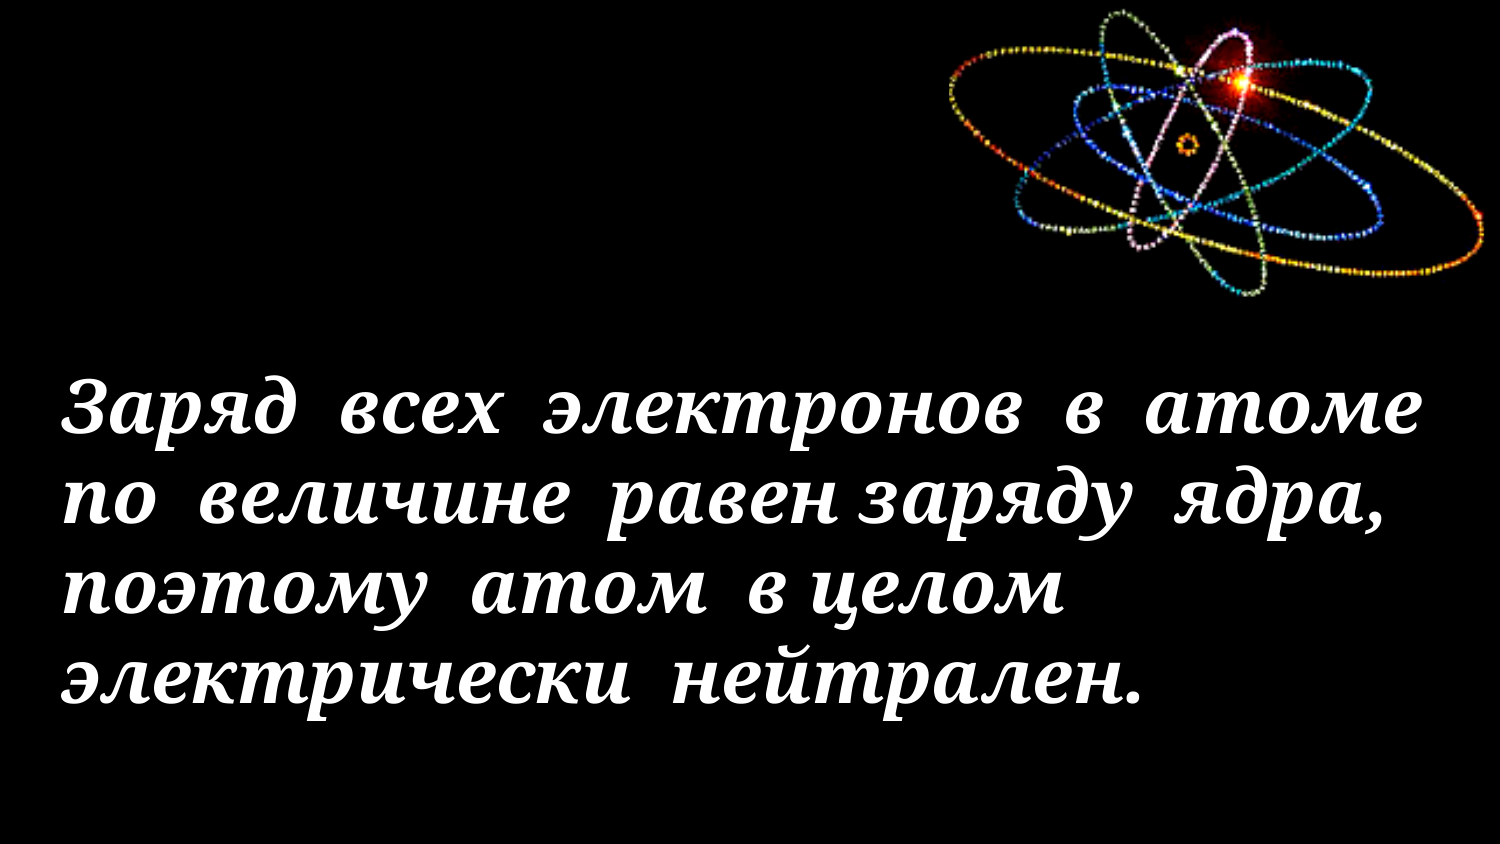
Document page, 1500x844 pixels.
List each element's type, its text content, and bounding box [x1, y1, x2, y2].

picture [949, 0, 1485, 332]
text_box Заряд всех электронов в атоме по величине равен заряду ядра, поэтому атом в целом электрически нейтрален. [46, 351, 1465, 727]
